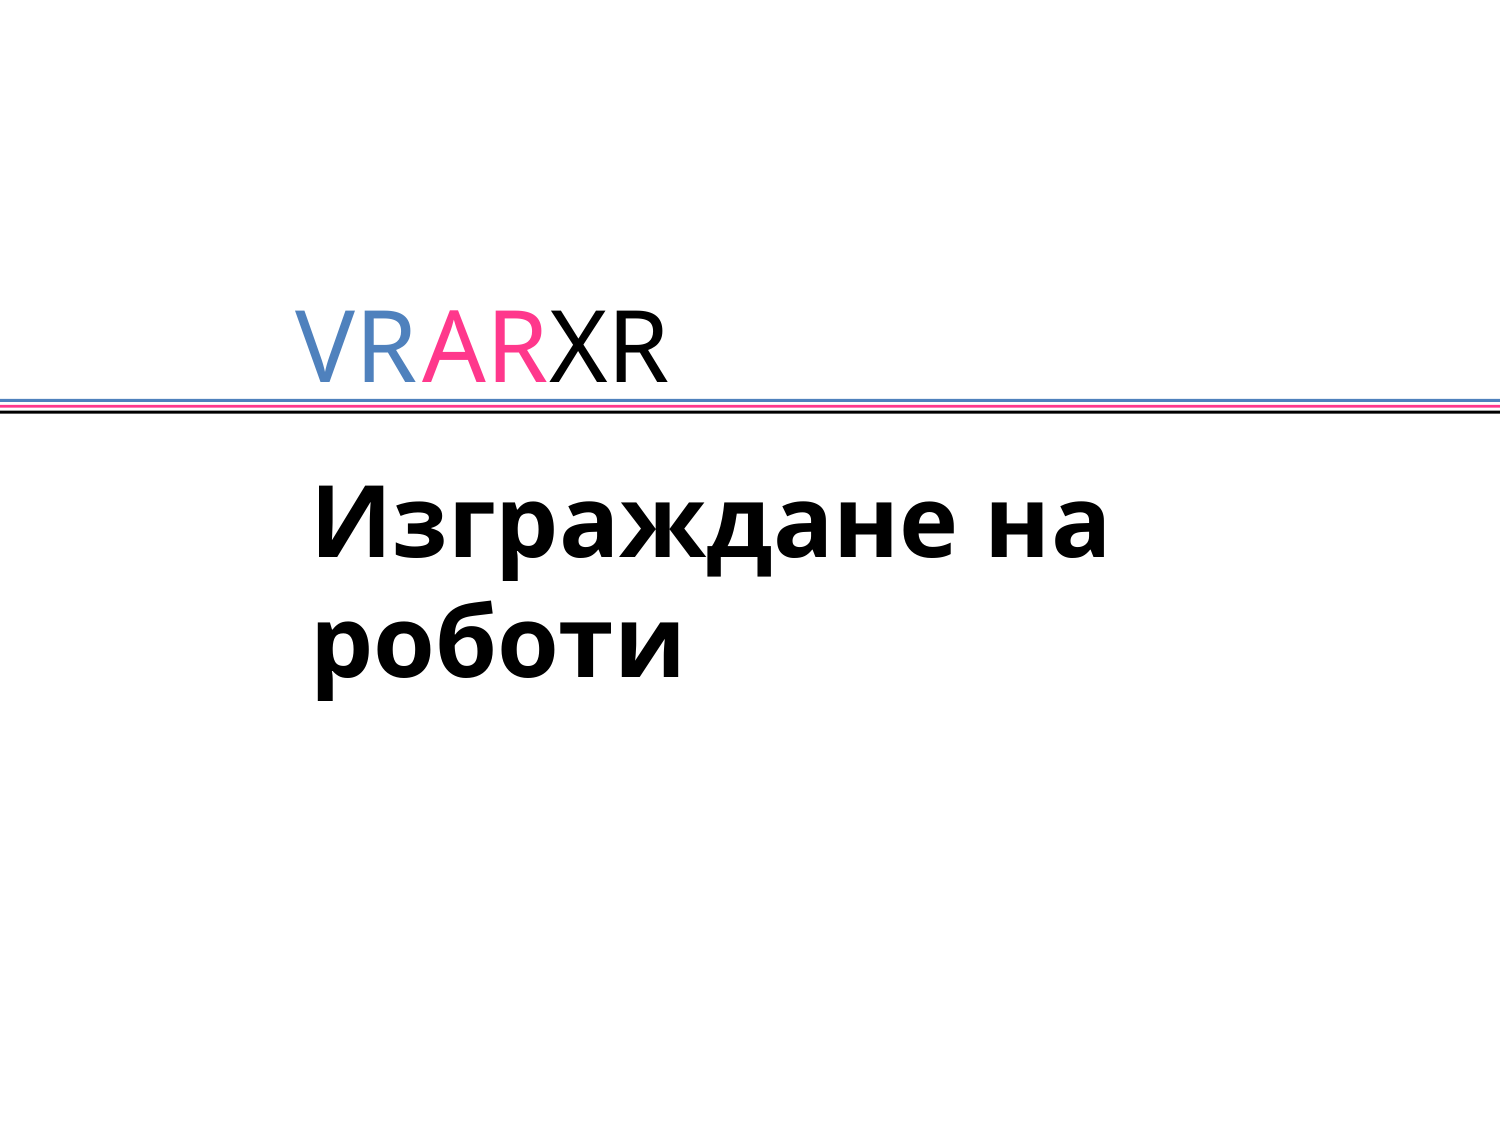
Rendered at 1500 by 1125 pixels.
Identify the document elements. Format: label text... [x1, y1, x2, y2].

list Изграждане на роботи [295, 450, 1450, 563]
